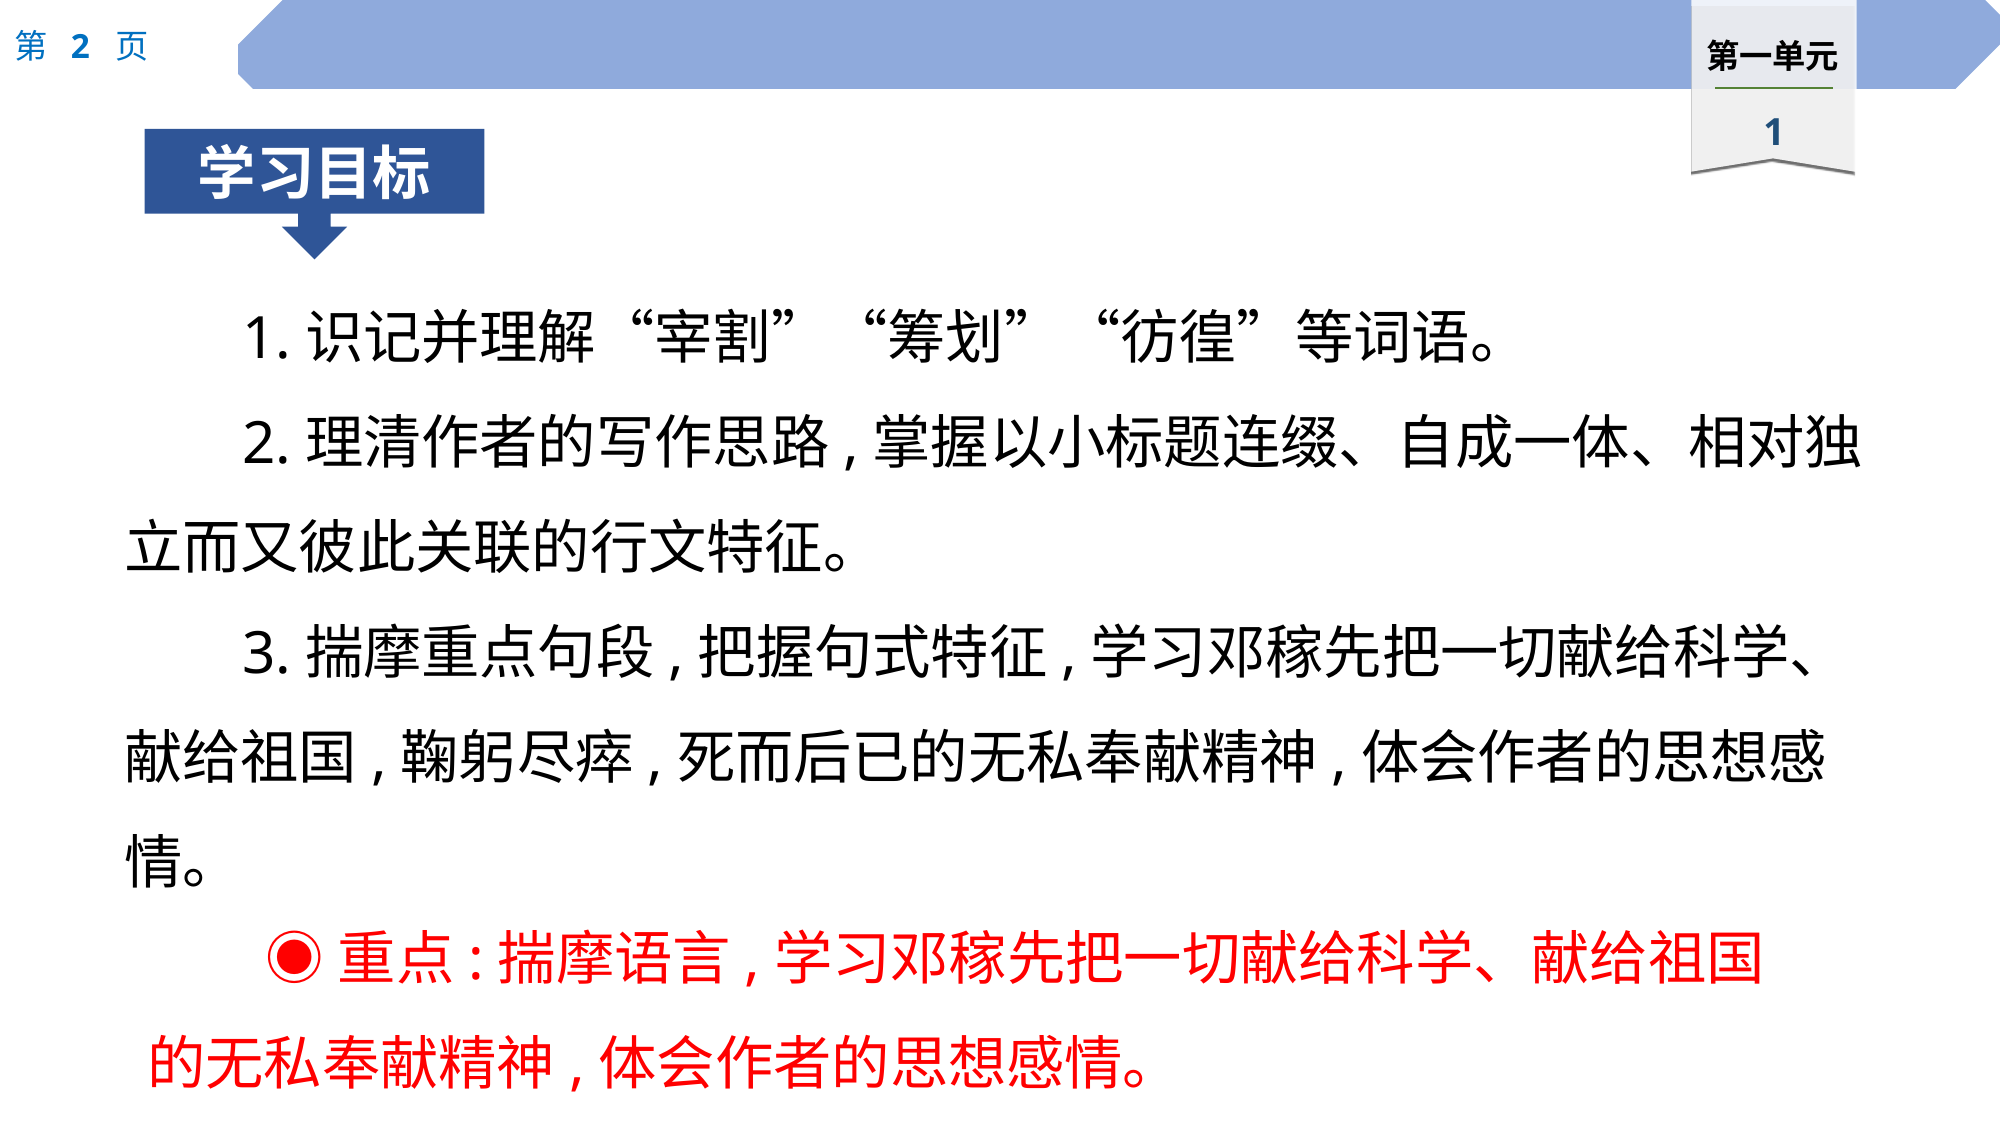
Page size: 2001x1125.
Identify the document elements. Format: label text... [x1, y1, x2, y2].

list 1.识记并理解“宰割”“筹划”“彷徨”等词语。 2.理清作者的写作思路,掌握以小标题连缀、自成一体、相对独立而又彼此关联的行文特征。 3.揣摩重点句段,把握句式特征,学习邓稼先把一切献给科学、献给祖国,鞠躬尽瘁,死而后已的无私奉献精神,体会作者的思想感情。 [109, 257, 1903, 1090]
list ◉重点:揣摩语言,学习邓稼先把一切献给科学、献给祖国的无私奉献精神,体会作者的思想感情。 [132, 878, 1833, 1020]
